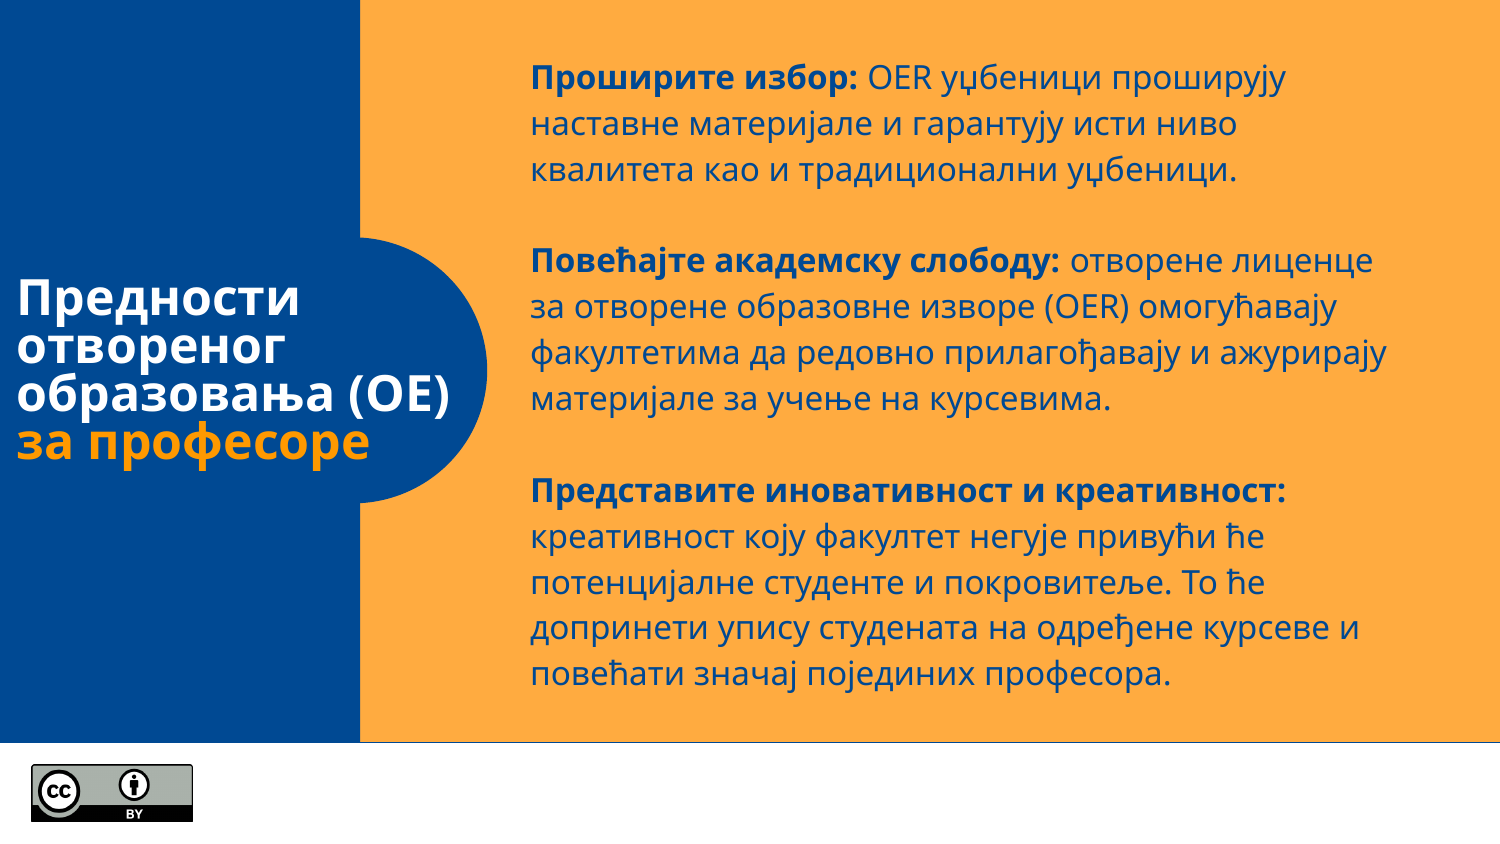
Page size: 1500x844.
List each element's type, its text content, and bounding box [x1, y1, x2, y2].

text_box [361, 237, 431, 262]
text_box [361, 485, 421, 504]
text_box [0, 750, 1500, 844]
text_box Предности отвореног образовања (ОЕ) за професоре [1, 262, 488, 485]
text_box [0, 0, 361, 742]
text_box Проширите избор: OER уџбеници проширују наставне материјале и гарантују исти ниво квалитета као и традиционални уџбеници. Повећајте академску слободу: отворене лиценце за отворене образовне изворе (OER) омогућавају факултетима да редовно прилагођавају и ажурирају материјале за учење на курсевима. Представите иновативност и креативност: креативност коју факултет негује привући ће потенцијалне студенте и покровитеље. То ће допринети упису студената на одређене курсеве и повећати значај појединих професора. [515, 35, 1411, 708]
picture [31, 764, 193, 822]
